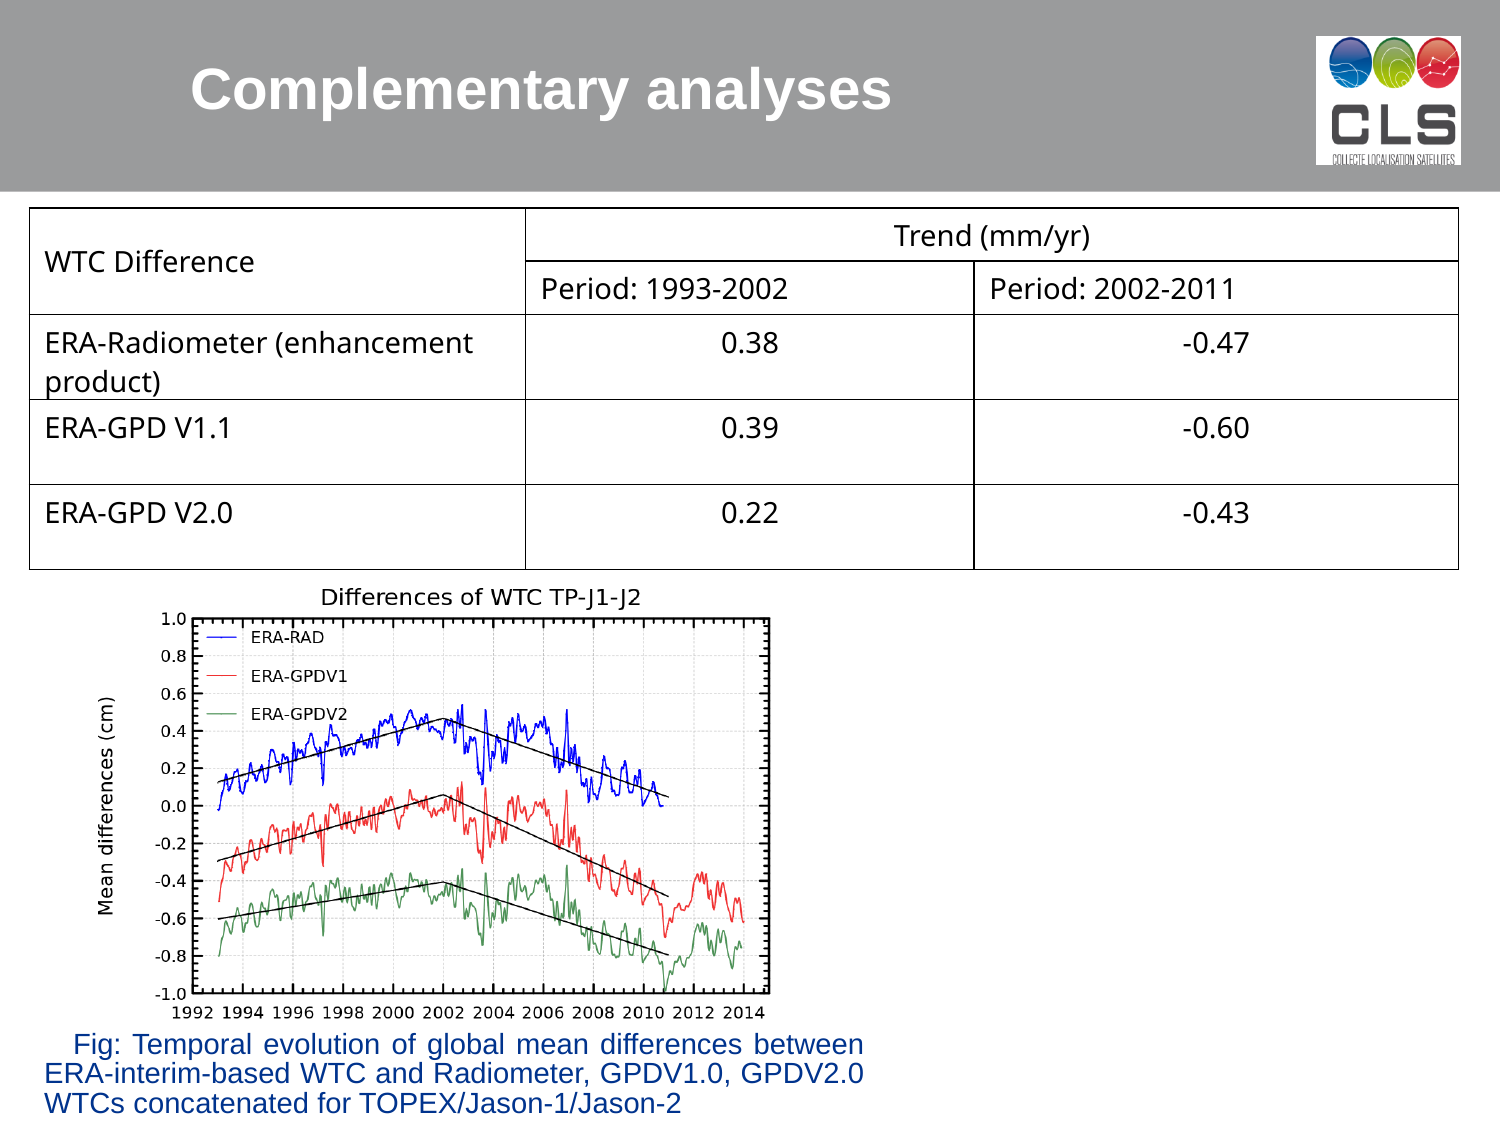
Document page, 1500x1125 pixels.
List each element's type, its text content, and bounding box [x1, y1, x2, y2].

text_box Complementary analyses [175, 54, 909, 129]
table_cell 0.39 [526, 400, 973, 484]
table_header Trend (mm/yr) [526, 209, 1458, 260]
table_cell ERA-Radiometer (enhancement product) [30, 315, 525, 399]
table_header WTC Difference [30, 209, 525, 314]
table_cell 0.38 [526, 315, 973, 399]
table_cell Period: 2002-2011 [975, 262, 1458, 314]
table_cell -0.47 [975, 315, 1458, 399]
table_cell ERA-GPD V2.0 [30, 485, 525, 569]
text_box Fig: Temporal evolution of global mean differences between ERA-interim-based WTC and Radiometer, GPDV1.0, GPDV2.0 WTCs concatenated for TOPEX/Jason-1/Jason-2 [29, 1023, 880, 1125]
table_cell ERA-GPD V1.1 [30, 400, 525, 484]
table_cell -0.43 [975, 485, 1458, 569]
picture [1316, 36, 1461, 165]
table_cell -0.60 [975, 400, 1458, 484]
picture [64, 562, 798, 1050]
table_cell 0.22 [526, 485, 973, 569]
table_cell Period: 1993-2002 [526, 262, 973, 314]
